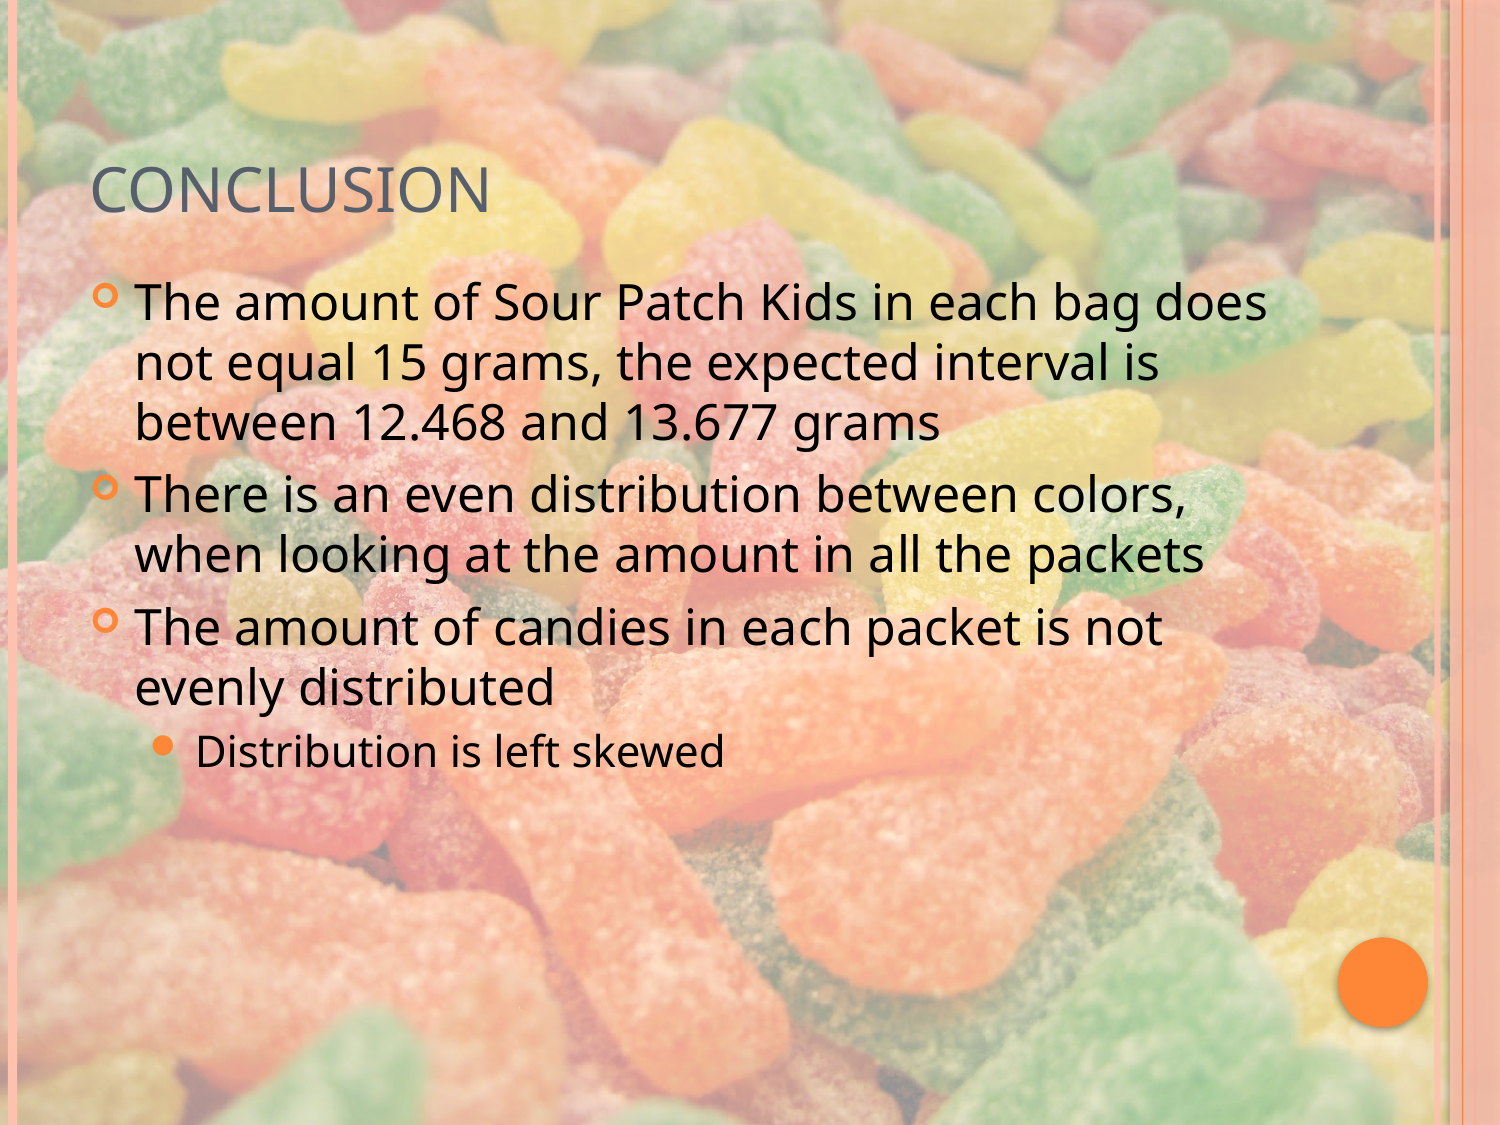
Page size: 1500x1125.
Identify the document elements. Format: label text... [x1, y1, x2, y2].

list The amount of Sour Patch Kids in each bag does not equal 15 grams, the expected interval is between 12.468 and 13.677 grams There is an even distribution between colors, when looking at the amount in all the packets The amount of candies in each packet is not evenly distributed Distribution is left skewed [75, 262, 1300, 1062]
title Conclusion [75, 45, 1300, 233]
